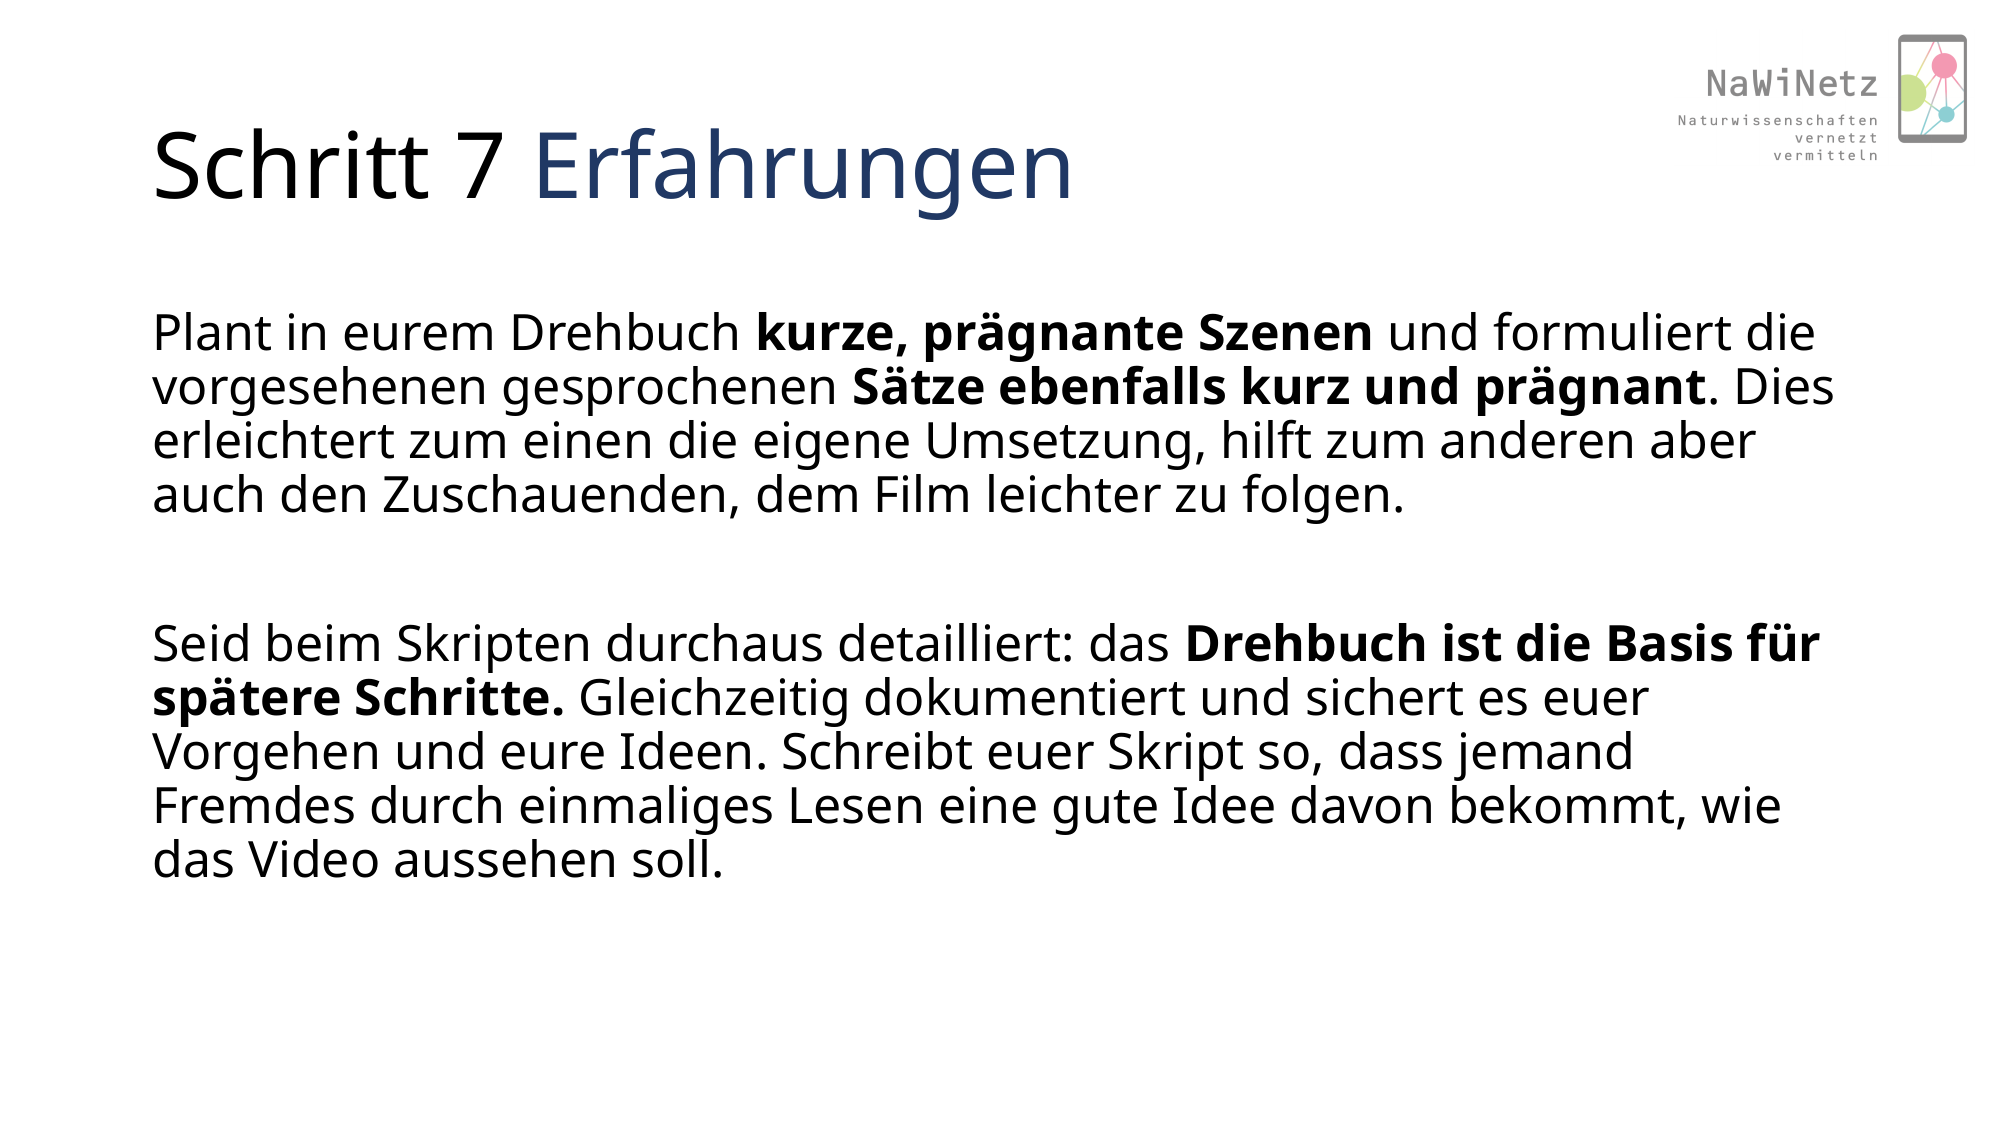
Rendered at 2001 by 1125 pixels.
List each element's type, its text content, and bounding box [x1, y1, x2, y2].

list Plant in eurem Drehbuch kurze, prägnante Szenen und formuliert die vorgesehenen gesprochenen Sätze ebenfalls kurz und prägnant. Dies erleichtert zum einen die eigene Umsetzung, hilft zum anderen aber auch den Zuschauenden, dem Film leichter zu folgen. Seid beim Skripten durchaus detailliert: das Drehbuch ist die Basis für spätere Schritte. Gleichzeitig dokumentiert und sichert es euer Vorgehen und eure Ideen. Schreibt euer Skript so, dass jemand Fremdes durch einmaliges Lesen eine gute Idee davon bekommt, wie das Video aussehen soll. [137, 299, 1863, 1014]
picture [1674, 29, 1975, 166]
title Schritt 7 Erfahrungen [137, 59, 1863, 278]
